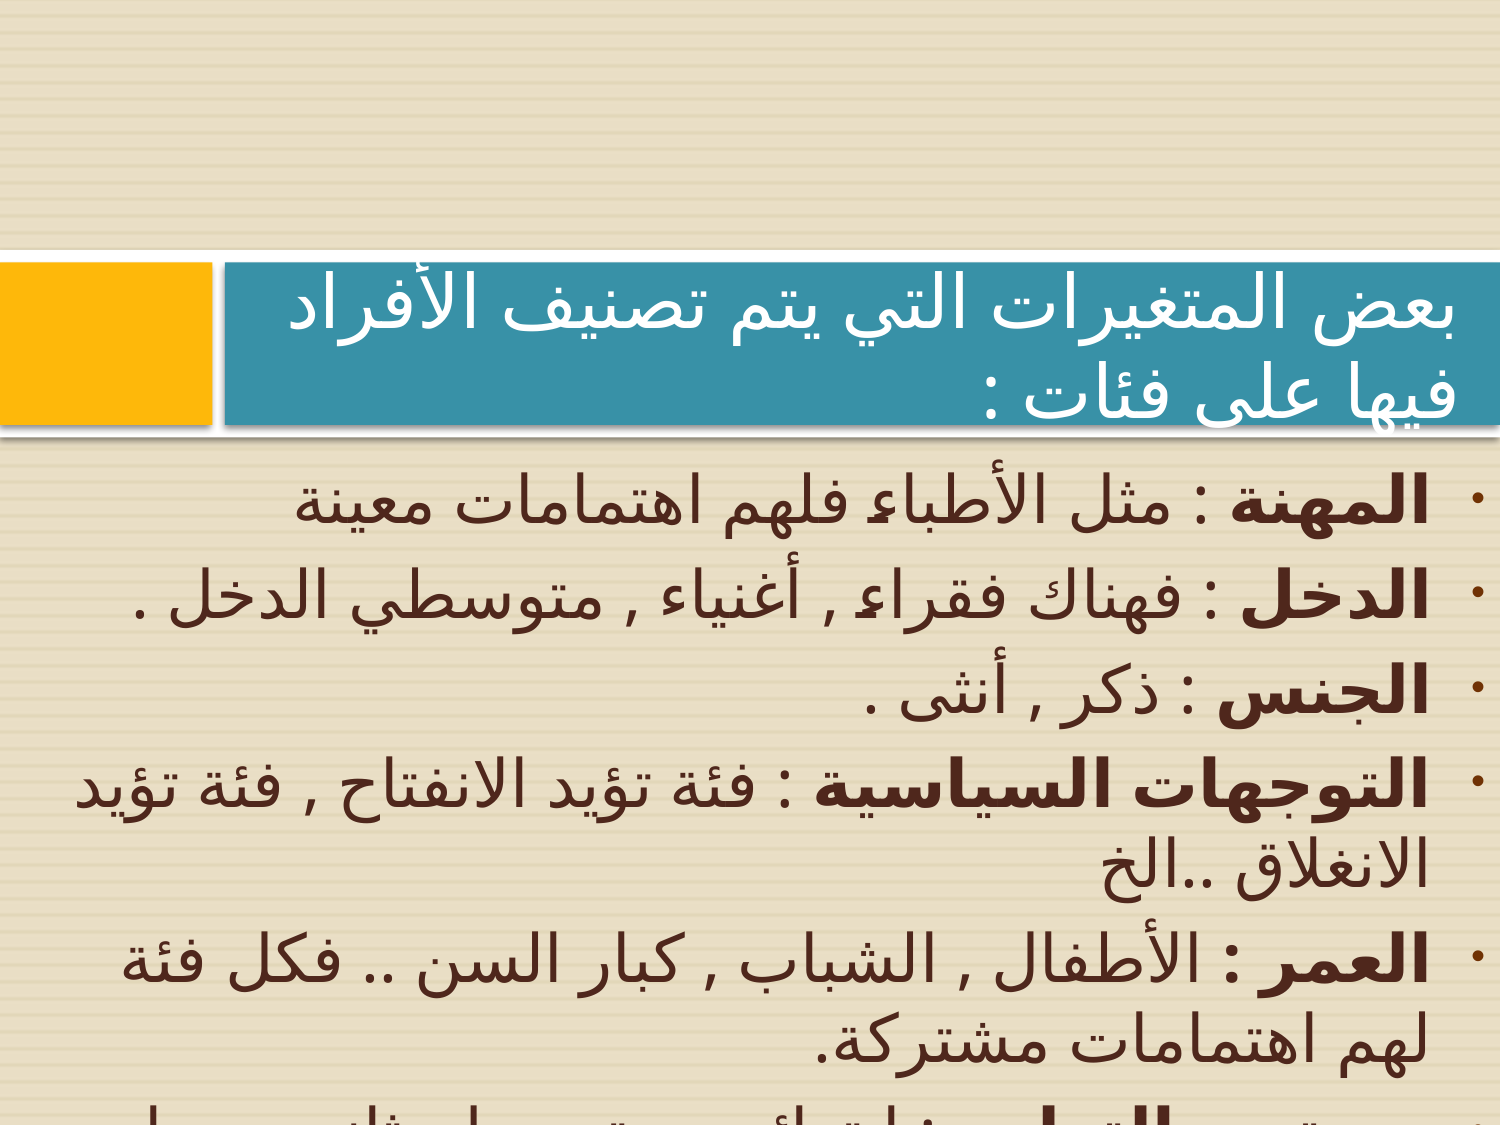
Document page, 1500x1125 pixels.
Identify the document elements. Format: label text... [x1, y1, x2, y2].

list المهنة : مثل الأطباء فلهم اهتمامات معينة الدخل : فهناك فقراء , أغنياء , متوسطي الدخل . الجنس : ذكر , أنثى . التوجهات السياسية : فئة تؤيد الانفتاح , فئة تؤيد الانغلاق ..الخ العمر : الأطفال , الشباب , كبار السن .. فكل فئة لهم اهتمامات مشتركة. مستوى التعليم : ابتدائي , متوسط , ثانوي , جامعي .. [0, 450, 1500, 1125]
title بعض المتغيرات التي يتم تصنيف الأفراد فيها على فئات : [225, 262, 1475, 425]
